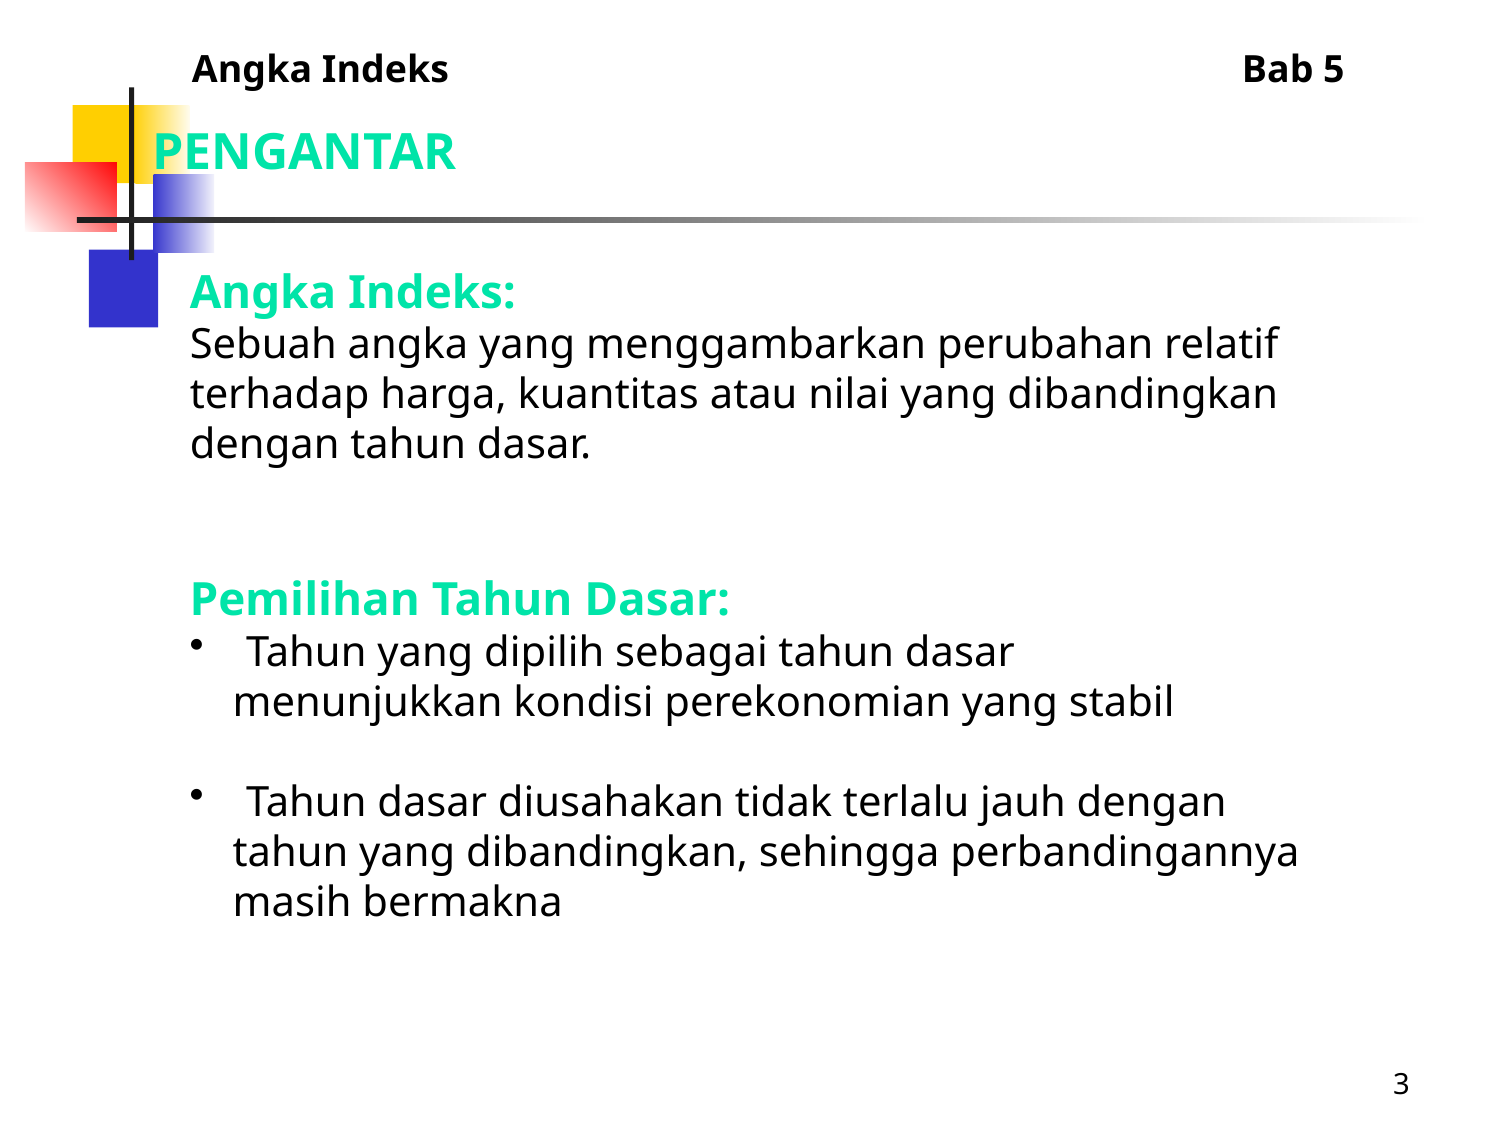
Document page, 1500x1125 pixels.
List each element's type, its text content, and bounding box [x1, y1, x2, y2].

text_box Angka Indeks: Sebuah angka yang menggambarkan perubahan relatif terhadap harga, kuantitas atau nilai yang dibandingkan dengan tahun dasar. [174, 254, 1325, 530]
slide_number 3 [1112, 1037, 1426, 1113]
text_box Angka Indeks Bab 5 [177, 37, 1360, 98]
text_box Pemilihan Tahun Dasar: Tahun yang dipilih sebagai tahun dasar menunjukkan kondisi perekonomian yang stabil Tahun dasar diusahakan tidak terlalu jauh dengan tahun yang dibandingkan, sehingga perbandingannya masih bermakna [174, 562, 1363, 933]
text_box PENGANTAR [137, 112, 1325, 188]
